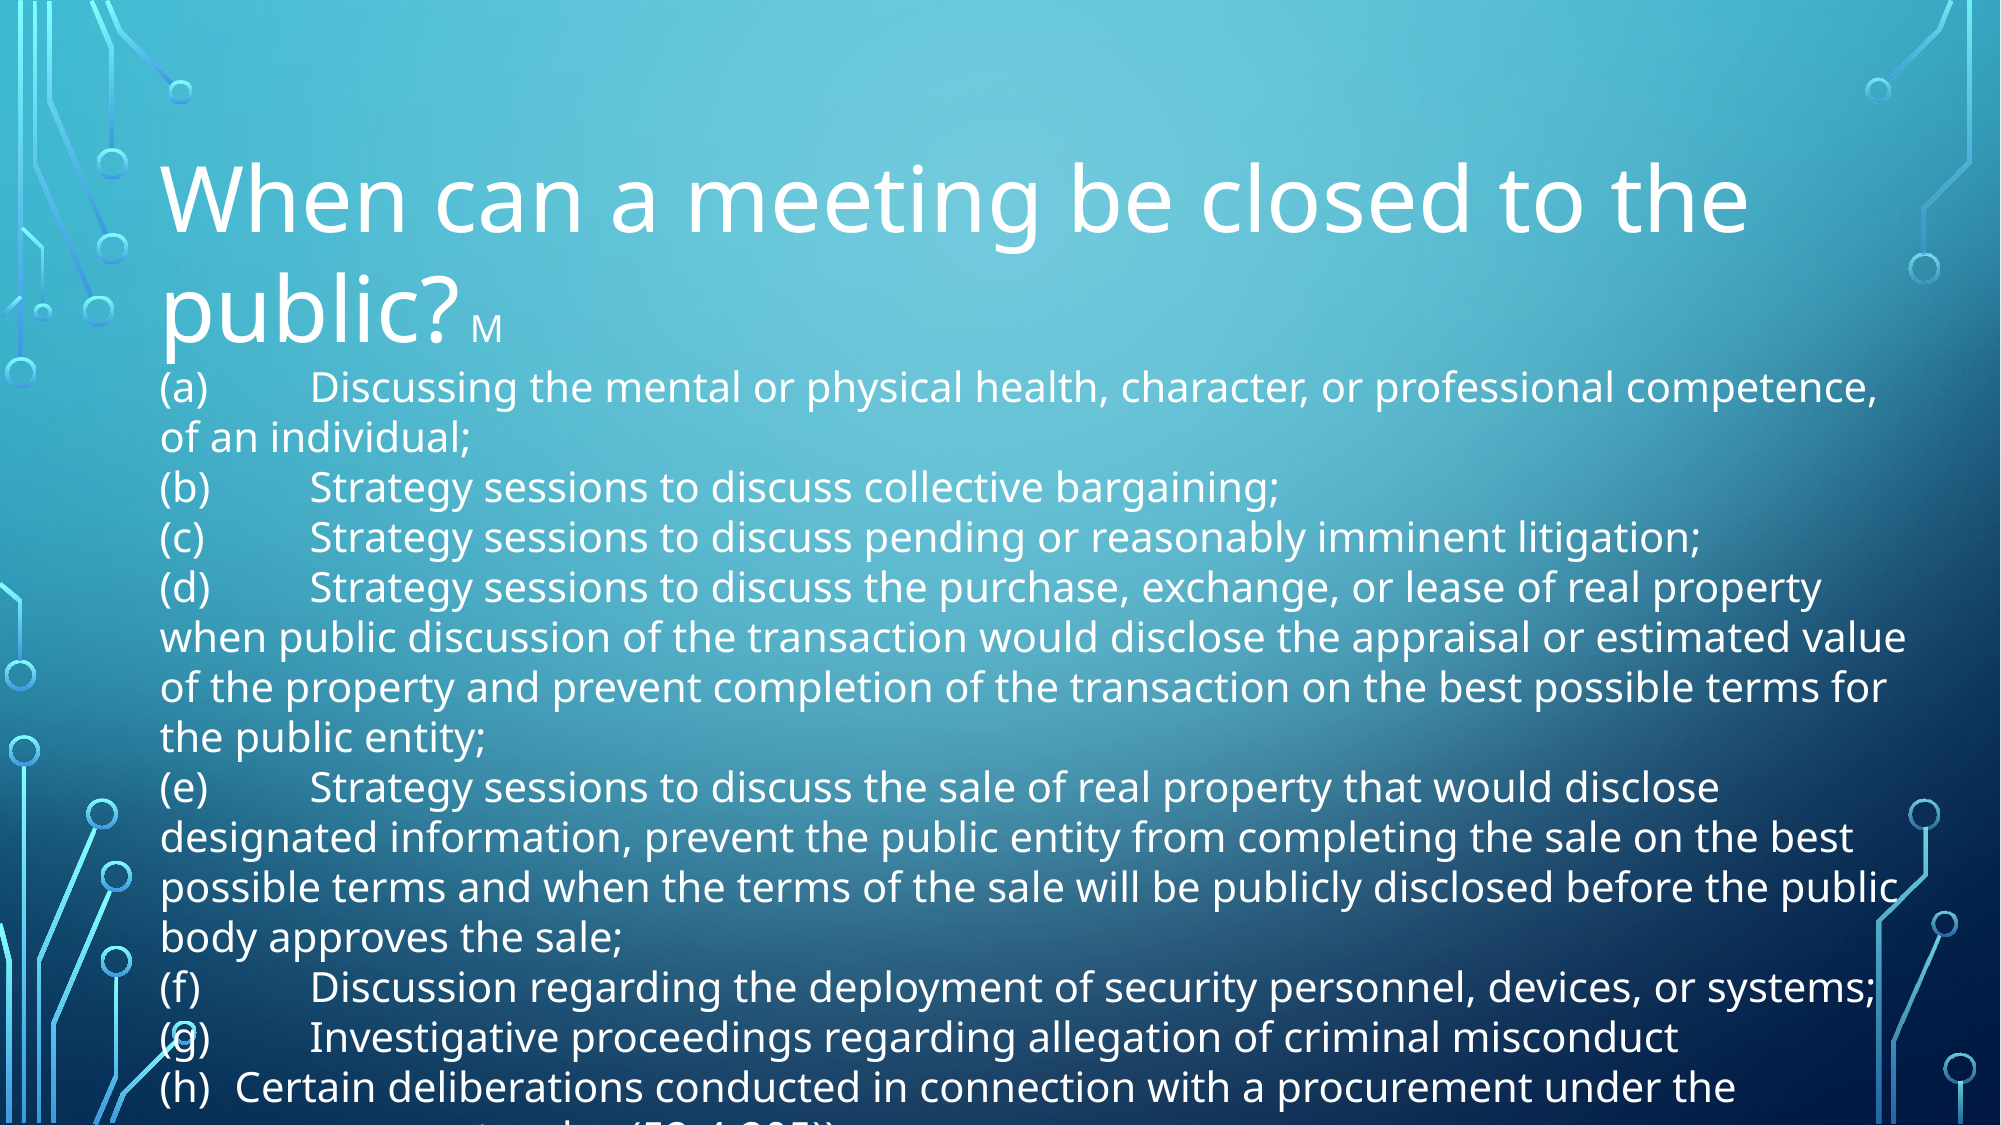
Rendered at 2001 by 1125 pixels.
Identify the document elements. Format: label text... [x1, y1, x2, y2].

text_box When can a meeting be closed to the public? M (a) Discussing the mental or physical health, character, or professional competence, of an individual; (b) Strategy sessions to discuss collective bargaining; (c) Strategy sessions to discuss pending or reasonably imminent litigation; (d) Strategy sessions to discuss the purchase, exchange, or lease of real property when public discussion of the transaction would disclose the appraisal or estimated value of the property and prevent completion of the transaction on the best possible terms for the public entity; (e) Strategy sessions to discuss the sale of real property that would disclose designated information, prevent the public entity from completing the sale on the best possible terms and when the terms of the sale will be publicly disclosed before the public body approves the sale; (f) Discussion regarding the deployment of security personnel, devices, or systems; (g) Investigative proceedings regarding allegation of criminal misconduct Certain deliberations conducted in connection with a procurement under the procurement code. (52-4-205)) Interview candidates for elected board member positions [144, 133, 1933, 1125]
